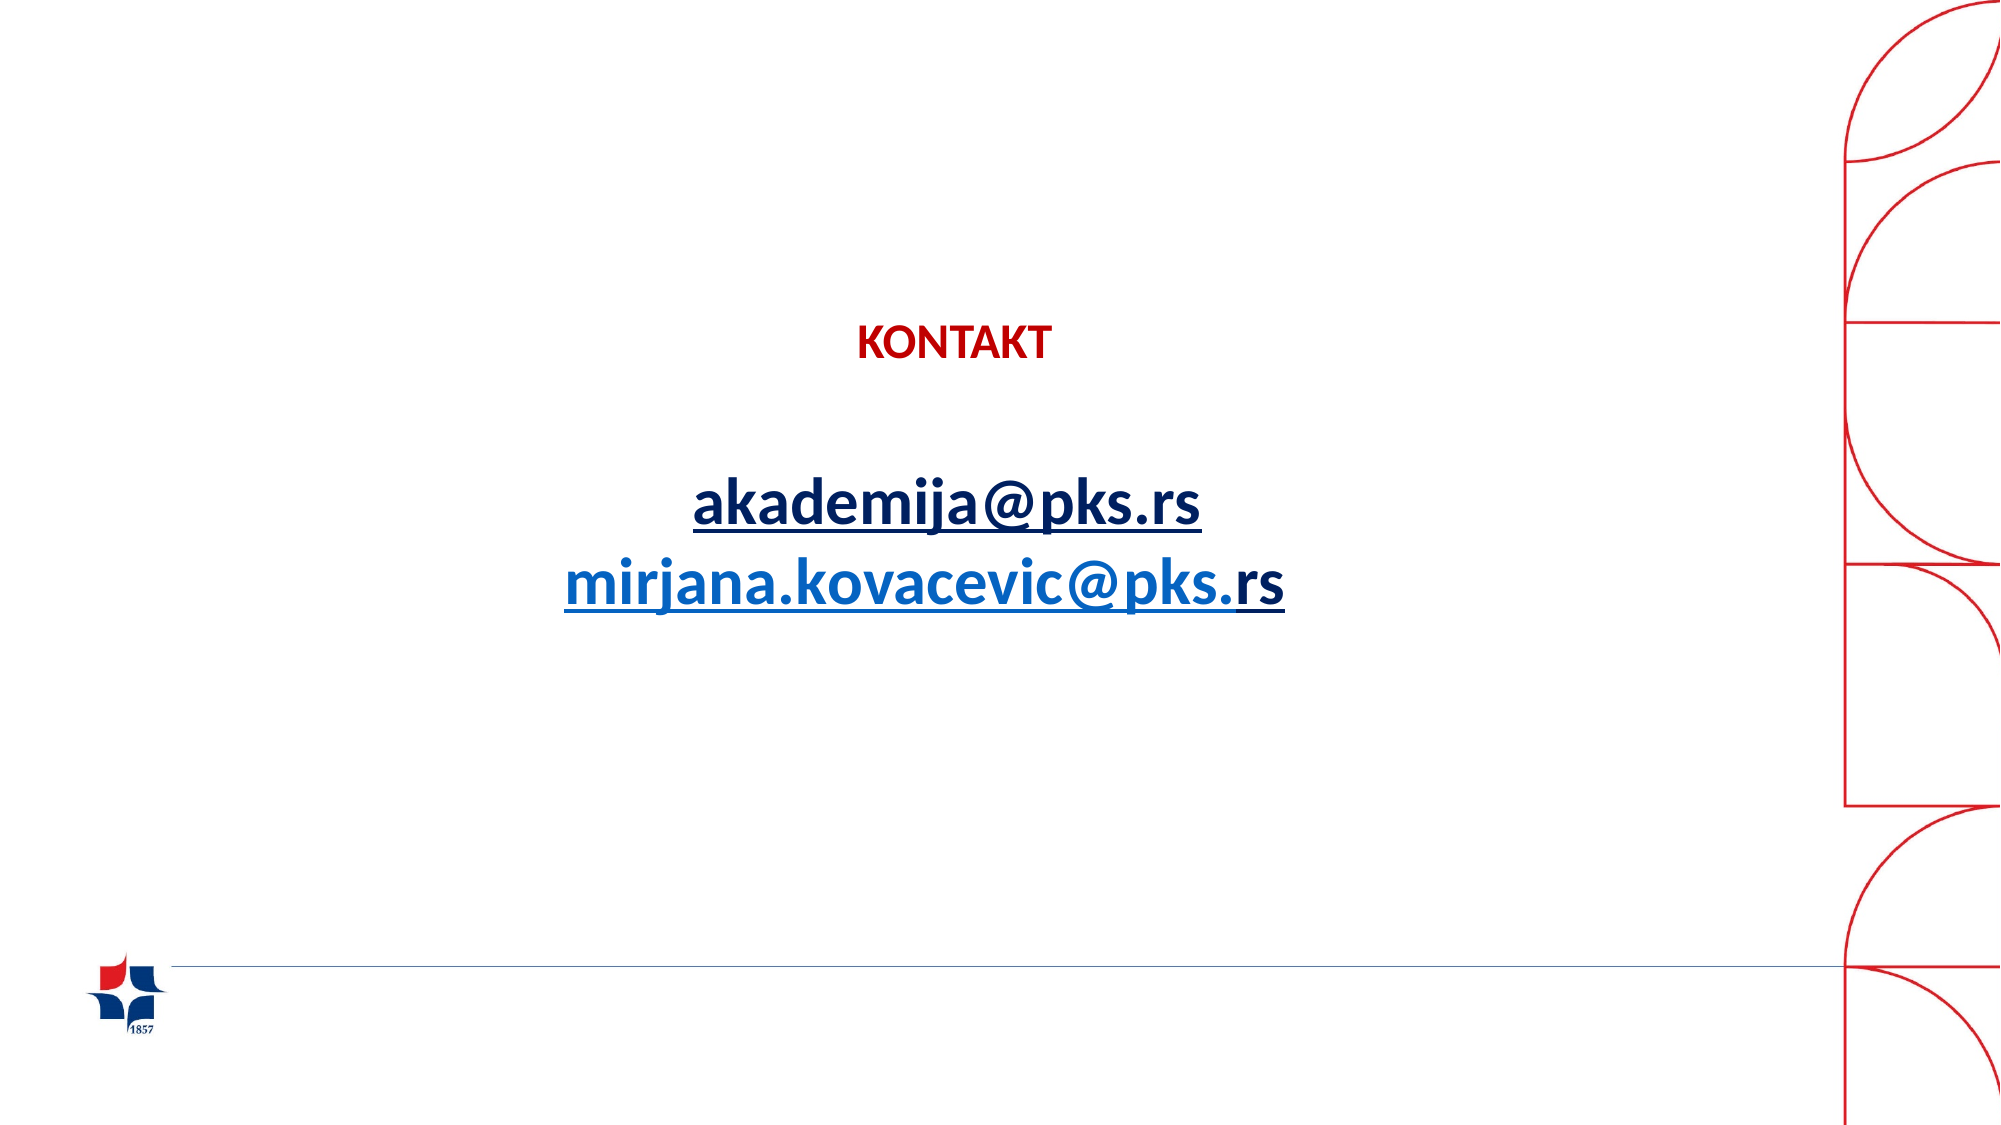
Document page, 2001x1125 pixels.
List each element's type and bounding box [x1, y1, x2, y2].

list [0, 0, 2000, 1125]
